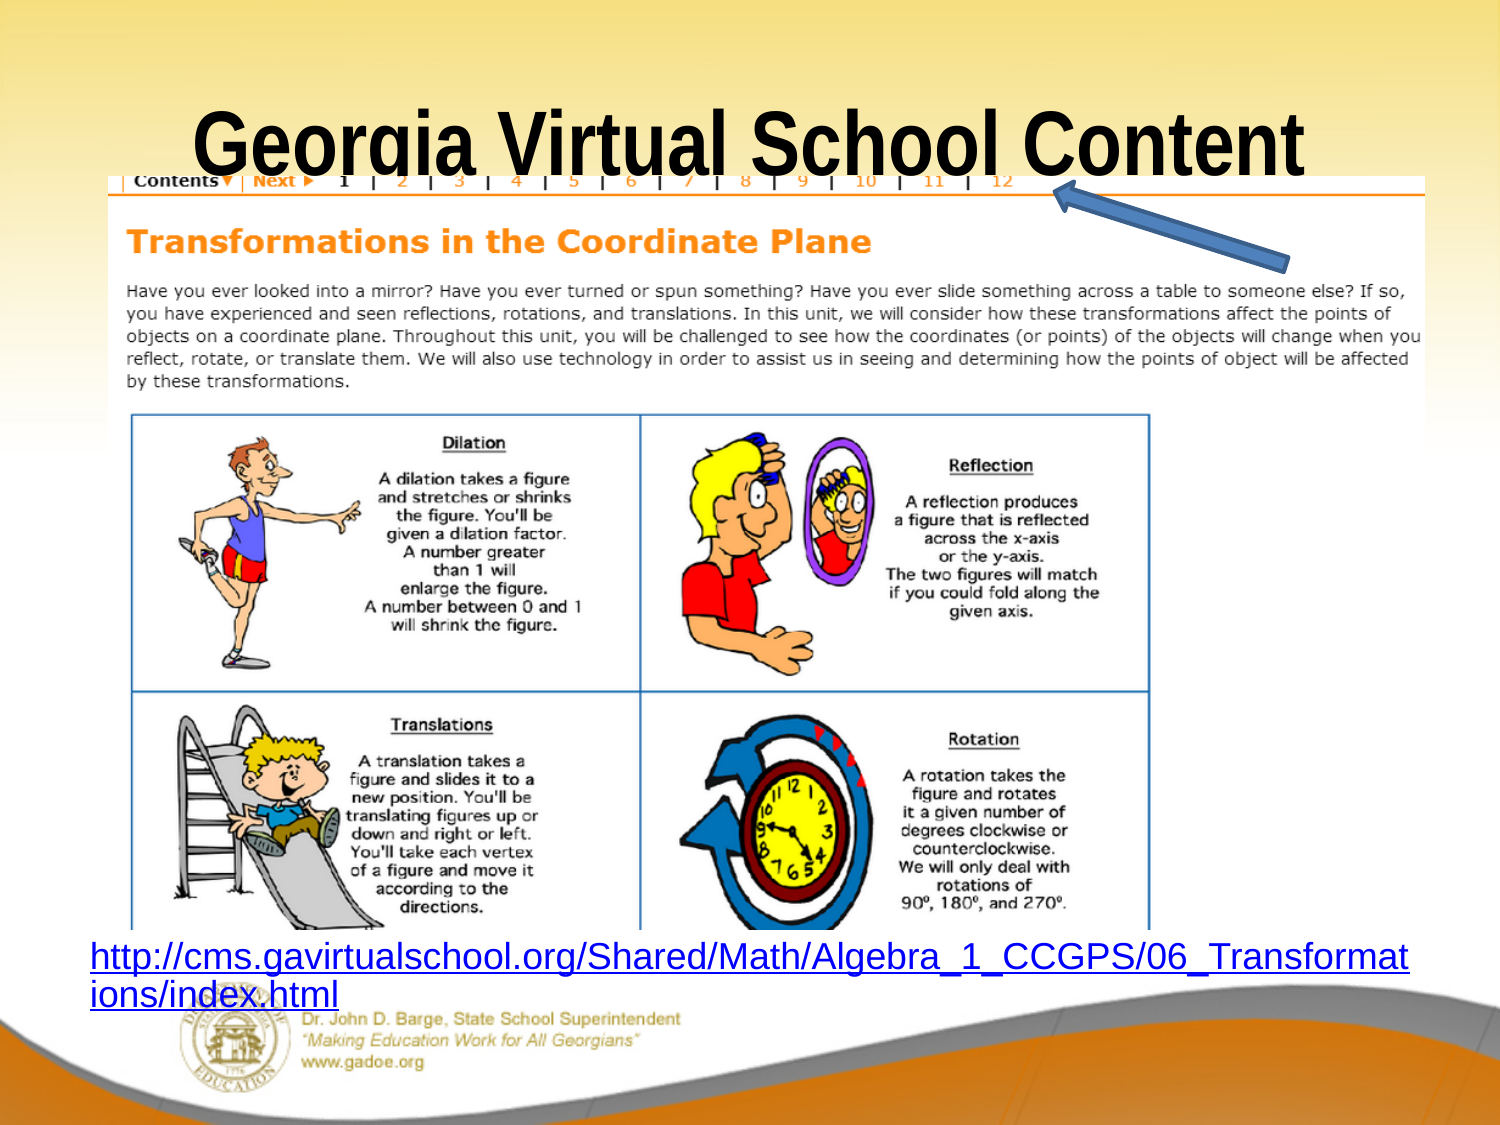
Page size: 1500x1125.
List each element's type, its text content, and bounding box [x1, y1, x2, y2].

picture [0, 0, 1500, 1125]
text_box http://cms.gavirtualschool.org/Shared/Math/Algebra_1_CCGPS/06_Transformations/index.html [74, 924, 1425, 985]
title Georgia Virtual School Content [74, 44, 1426, 233]
